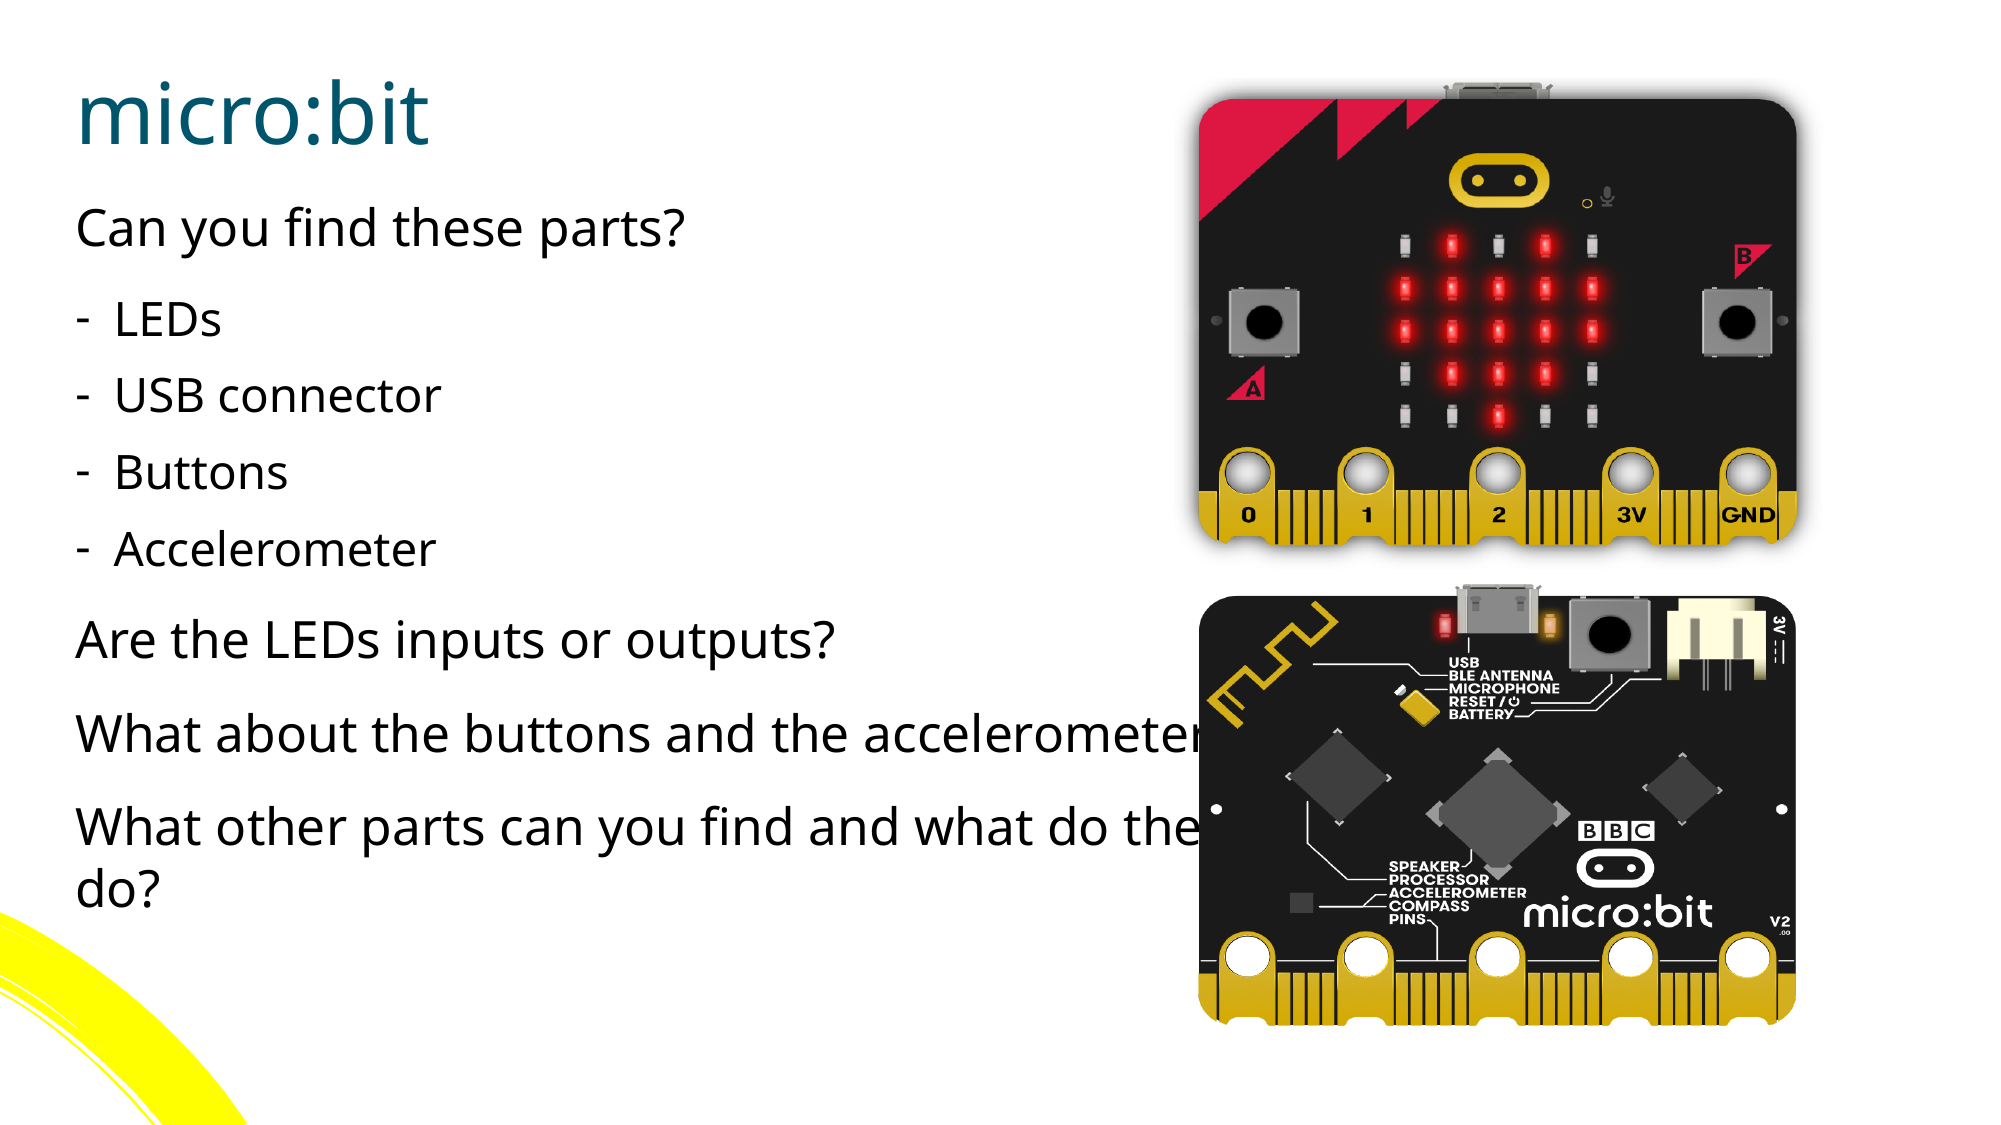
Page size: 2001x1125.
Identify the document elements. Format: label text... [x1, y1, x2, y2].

picture [1174, 78, 1829, 1057]
list Can you find these parts? LEDs USB connector Buttons Accelerometer Are the LEDs inputs or outputs? What about the buttons and the accelerometer? What other parts can you find and what do they do? [55, 175, 1169, 995]
title micro:bit [55, 50, 1828, 175]
